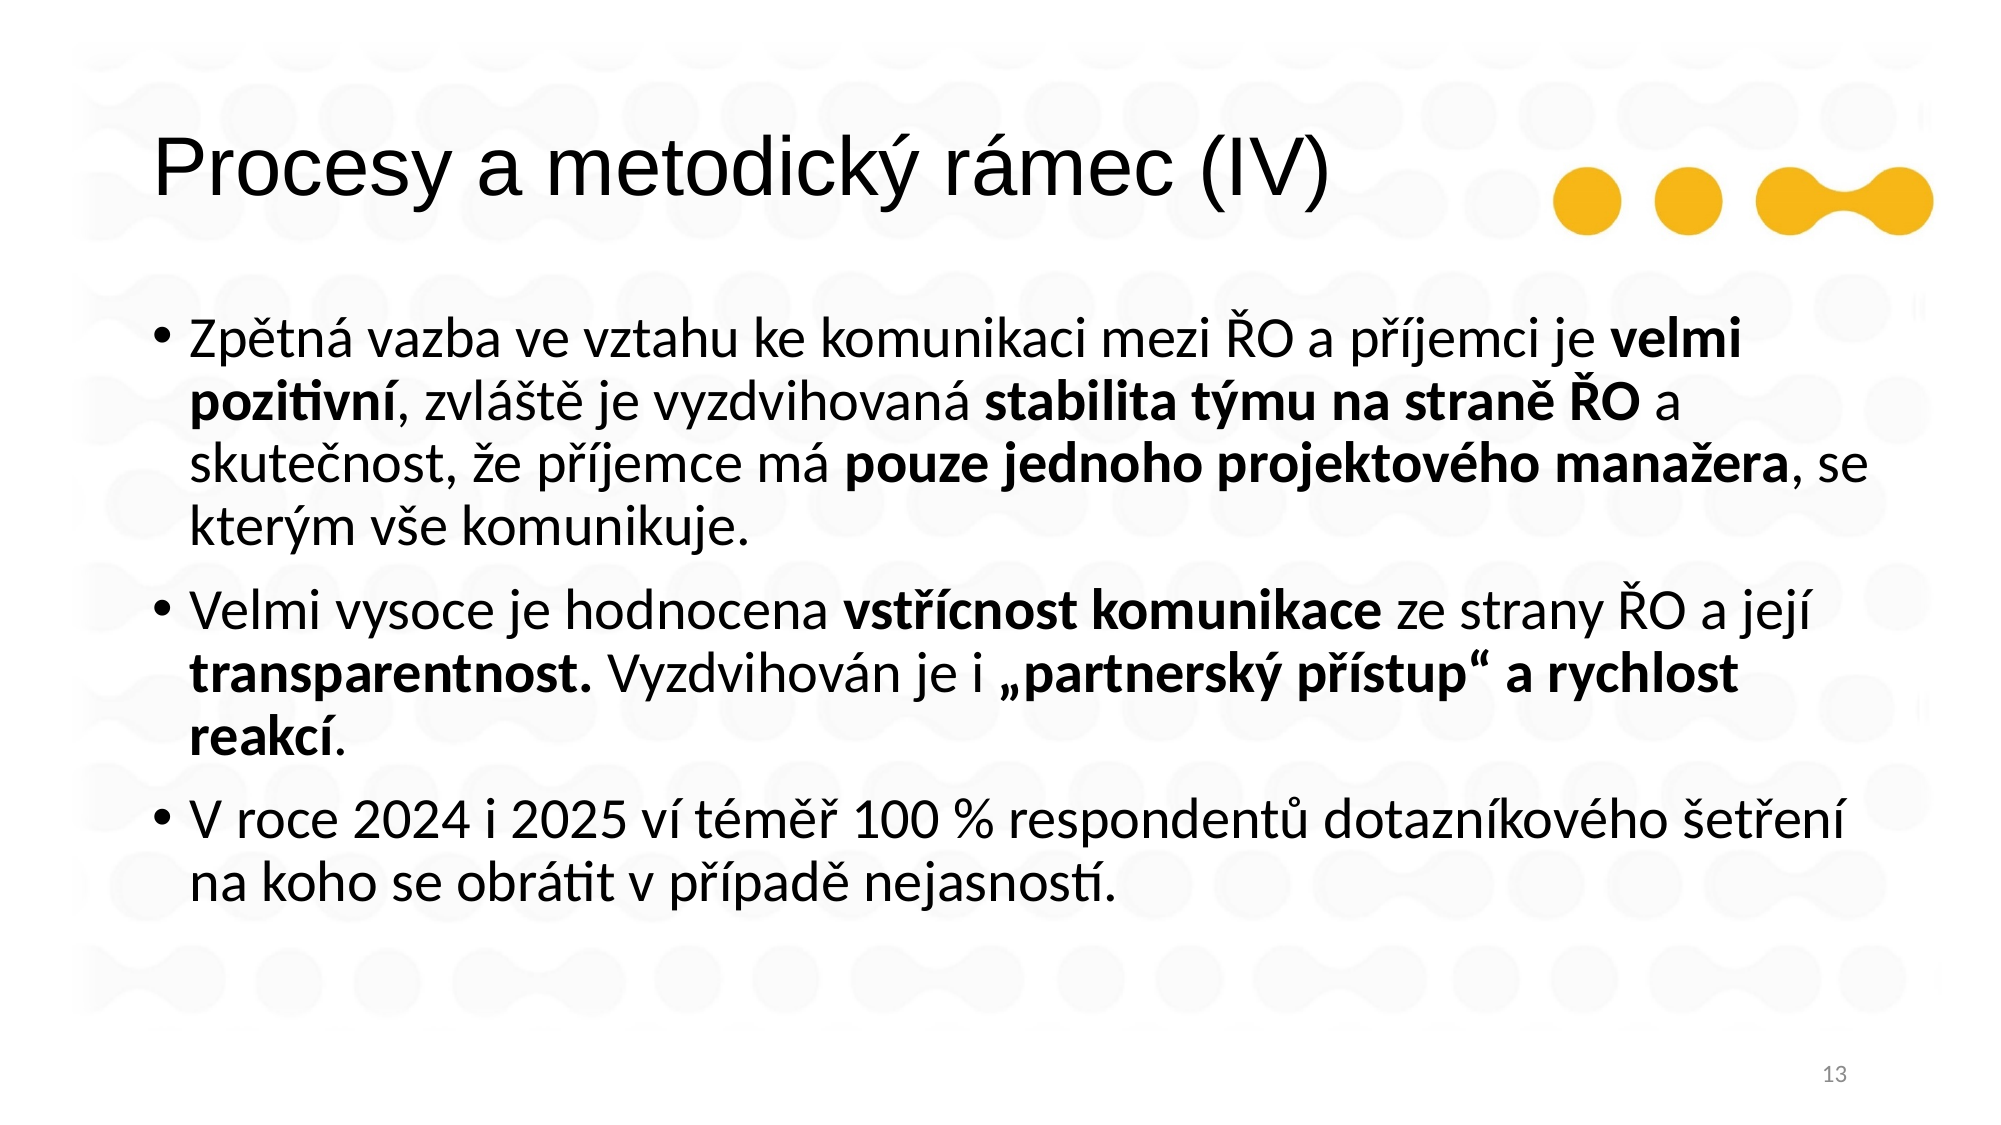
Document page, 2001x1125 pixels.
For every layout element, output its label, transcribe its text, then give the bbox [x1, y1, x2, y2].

list Zpětná vazba ve vztahu ke komunikaci mezi ŘO a příjemci je velmi pozitivní, zvláště je vyzdvihovaná stabilita týmu na straně ŘO a skutečnost, že příjemce má pouze jednoho projektového manažera, se kterým vše komunikuje. Velmi vysoce je hodnocena vstřícnost komunikace ze strany ŘO a její transparentnost. Vyzdvihován je i „partnerský přístup“ a rychlost reakcí. V roce 2024 i 2025 ví téměř 100 % respondentů dotazníkového šetření na koho se obrátit v případě nejasností. [137, 299, 1905, 1085]
picture [100, 70, 1943, 1004]
title Procesy a metodický rámec (IV) [137, 59, 1863, 278]
slide_number 13 [1412, 1042, 1863, 1103]
